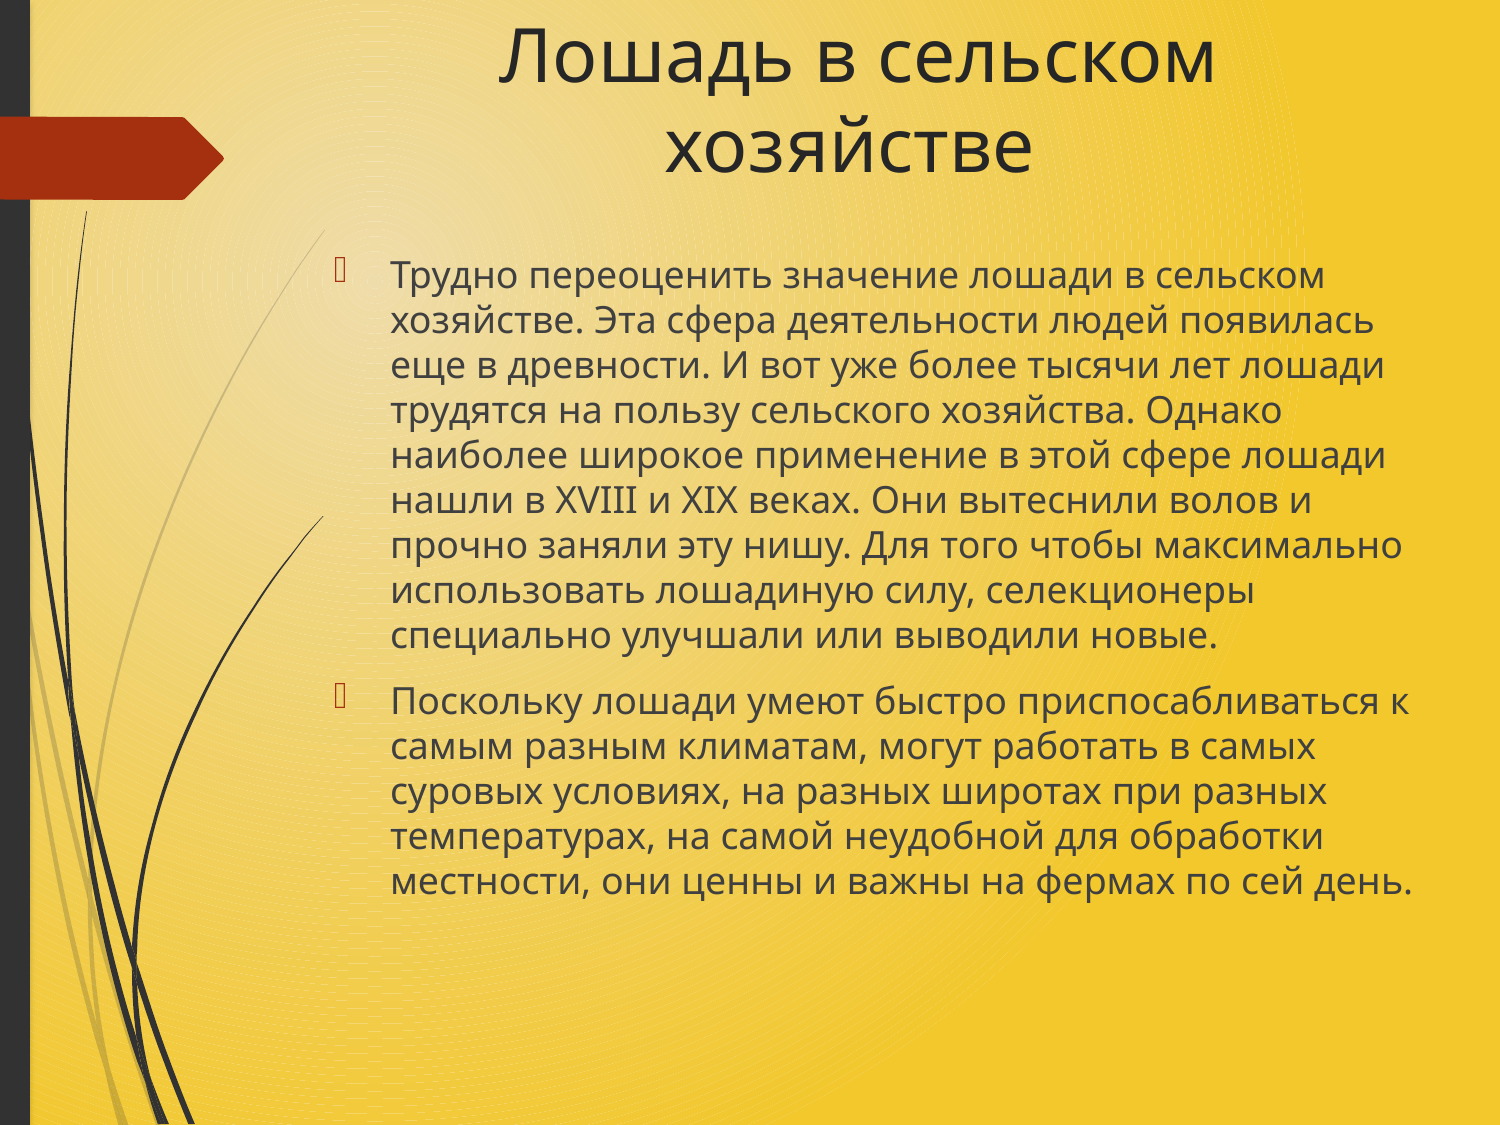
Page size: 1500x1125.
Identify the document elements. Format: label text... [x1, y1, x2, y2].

list Трудно переоценить значение лошади в сельском хозяйстве. Эта сфера деятельности людей появилась еще в древности. И вот уже более тысячи лет лошади трудятся на пользу сельского хозяйства. Однако наиболее широкое применение в этой сфере лошади нашли в XVIII и XIX веках. Они вытеснили волов и прочно заняли эту нишу. Для того чтобы максимально использовать лошадиную силу, селекционеры специально улучшали или выводили новые. Поскольку лошади умеют быстро приспосабливаться к самым разным климатам, могут работать в самых суровых условиях, на разных широтах при разных температурах, на самой неудобной для обработки местности, они ценны и важны на фермах по сей день. [318, 243, 1436, 1071]
title Лошадь в сельском хозяйстве [319, 0, 1400, 243]
